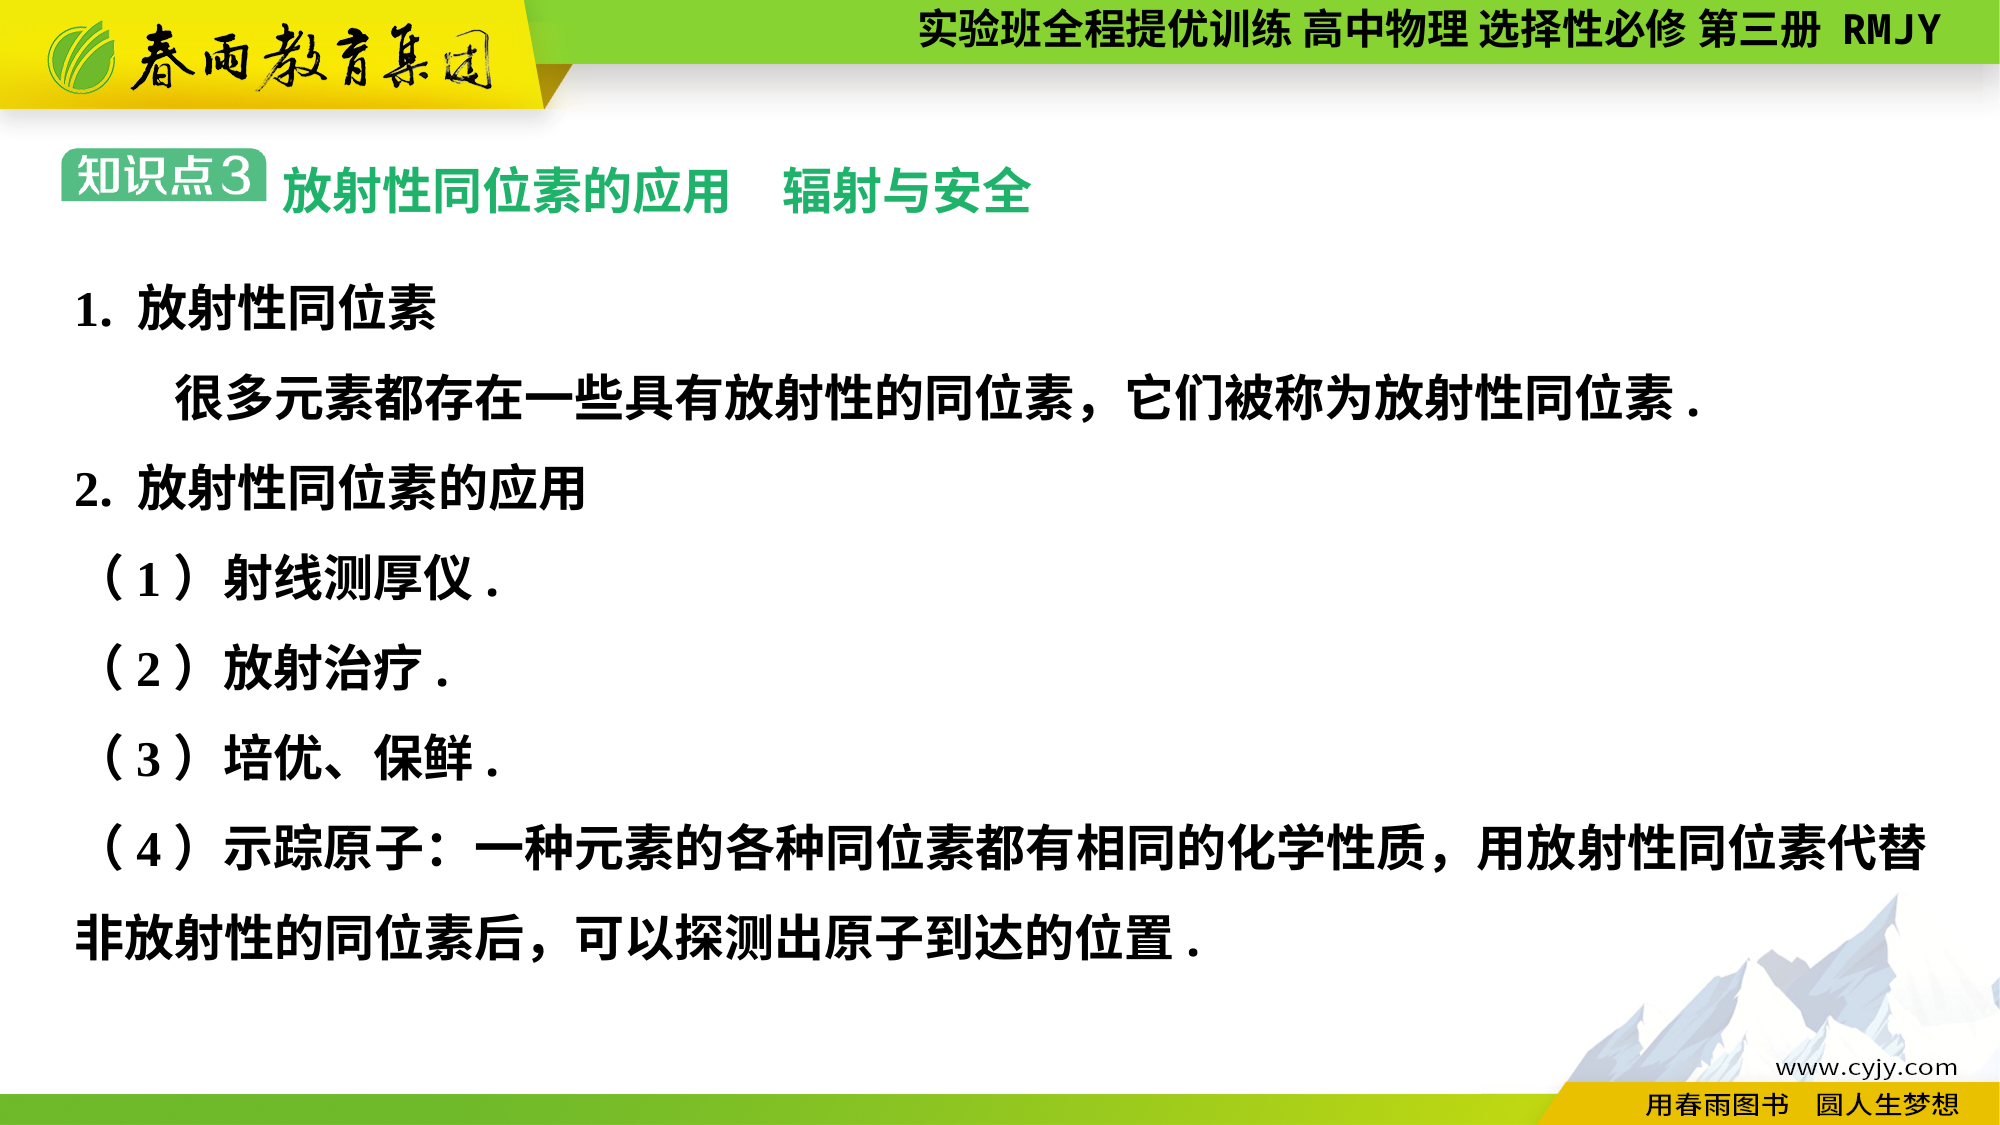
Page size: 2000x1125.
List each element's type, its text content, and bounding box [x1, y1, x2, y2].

text_box 放射性同位素的应用 辐射与安全 [267, 122, 1944, 228]
picture [0, 0, 2000, 1125]
list 1. 放射性同位素 很多元素都存在一些具有放射性的同位素，它们被称为放射性同位素. 2. 放射性同位素的应用 （1）射线测厚仪. （2）放射治疗. （3）培优、保鲜. （4）示踪原子：一种元素的各种同位素都有相同的化学性质，用放射性同位素代替非放射性的同位素后，可以探测出原子到达的位置. [59, 239, 1944, 970]
